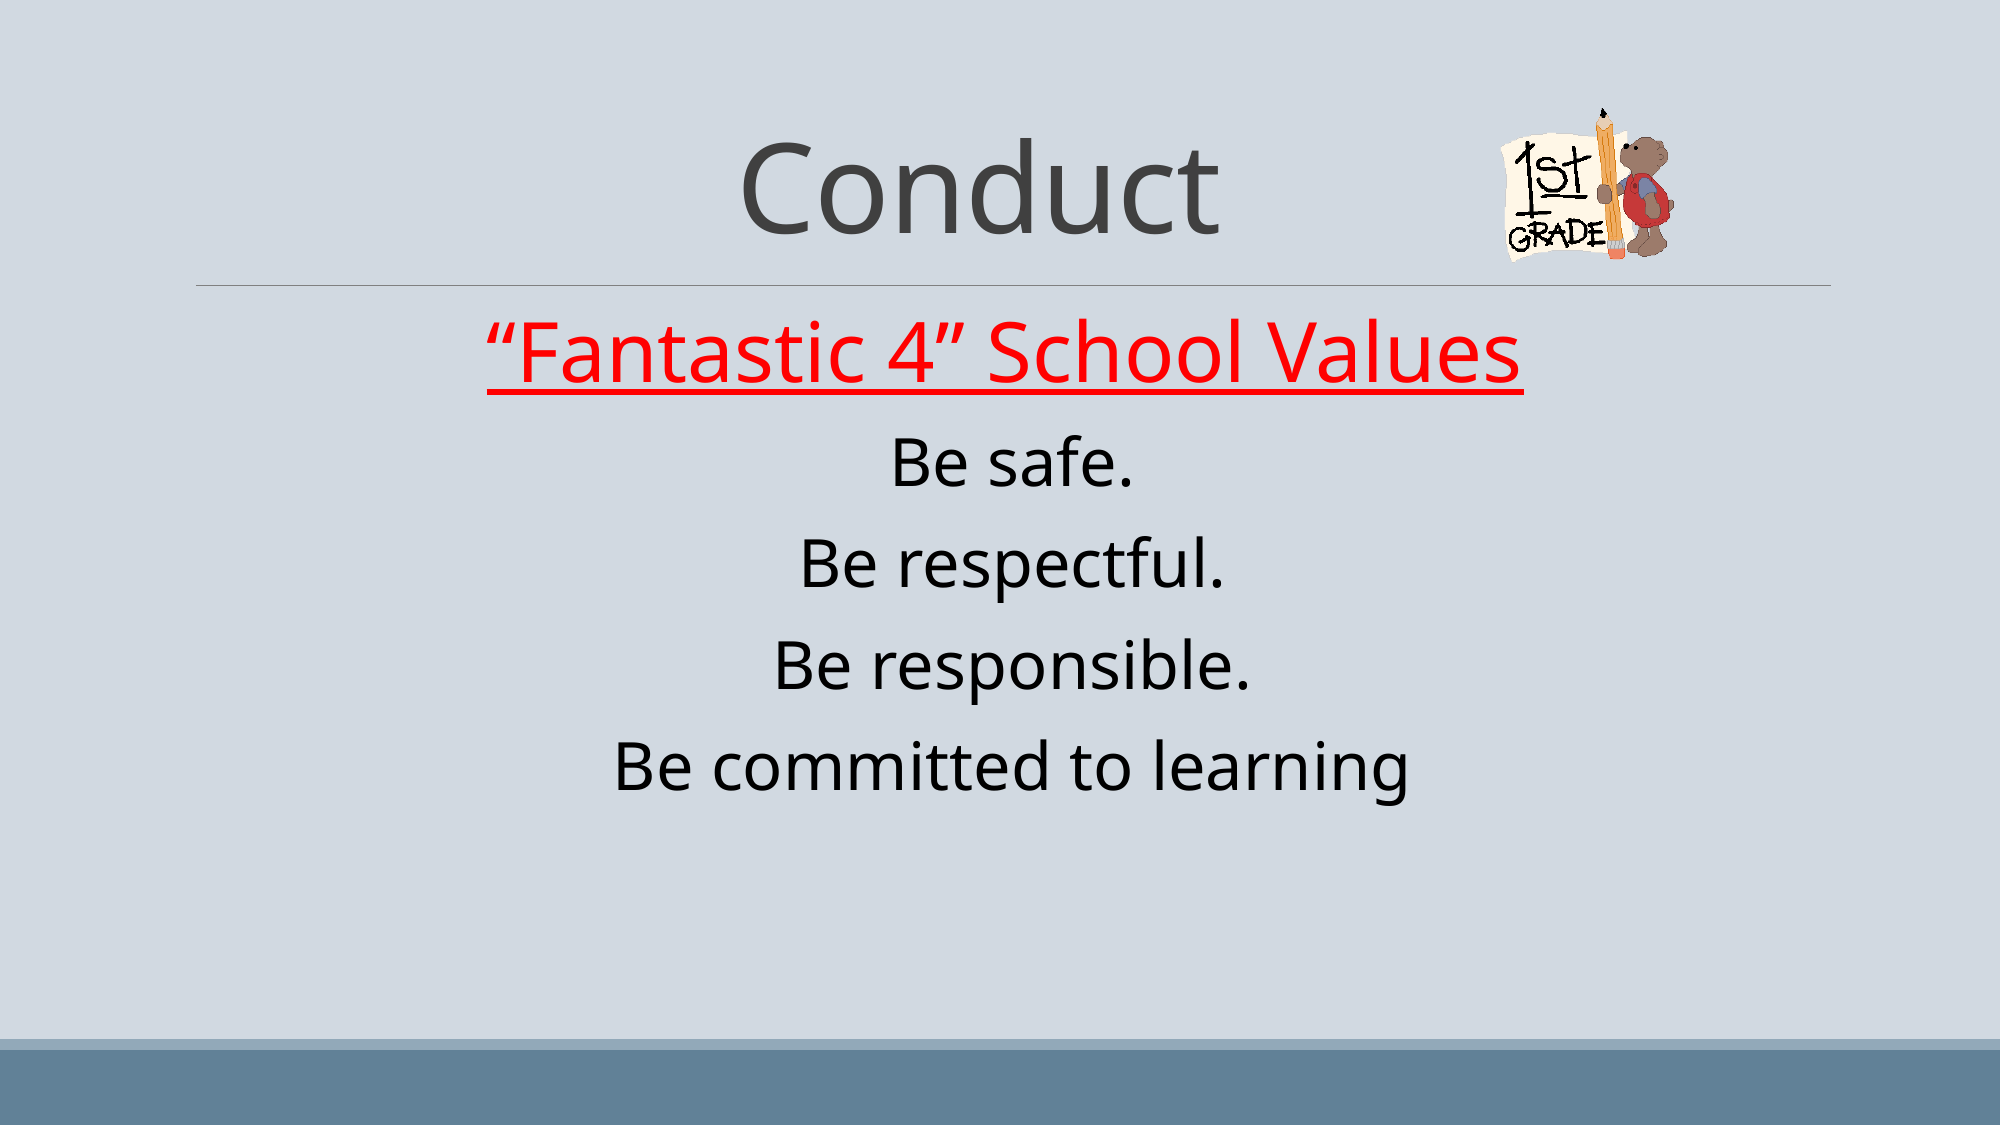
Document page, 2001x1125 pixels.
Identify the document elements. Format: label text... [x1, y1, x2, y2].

title Conduct [341, 79, 1617, 267]
picture [1496, 103, 1679, 268]
list “Fantastic 4” School Values Be safe. Be respectful. Be responsible. Be committed to learning [180, 302, 1830, 963]
